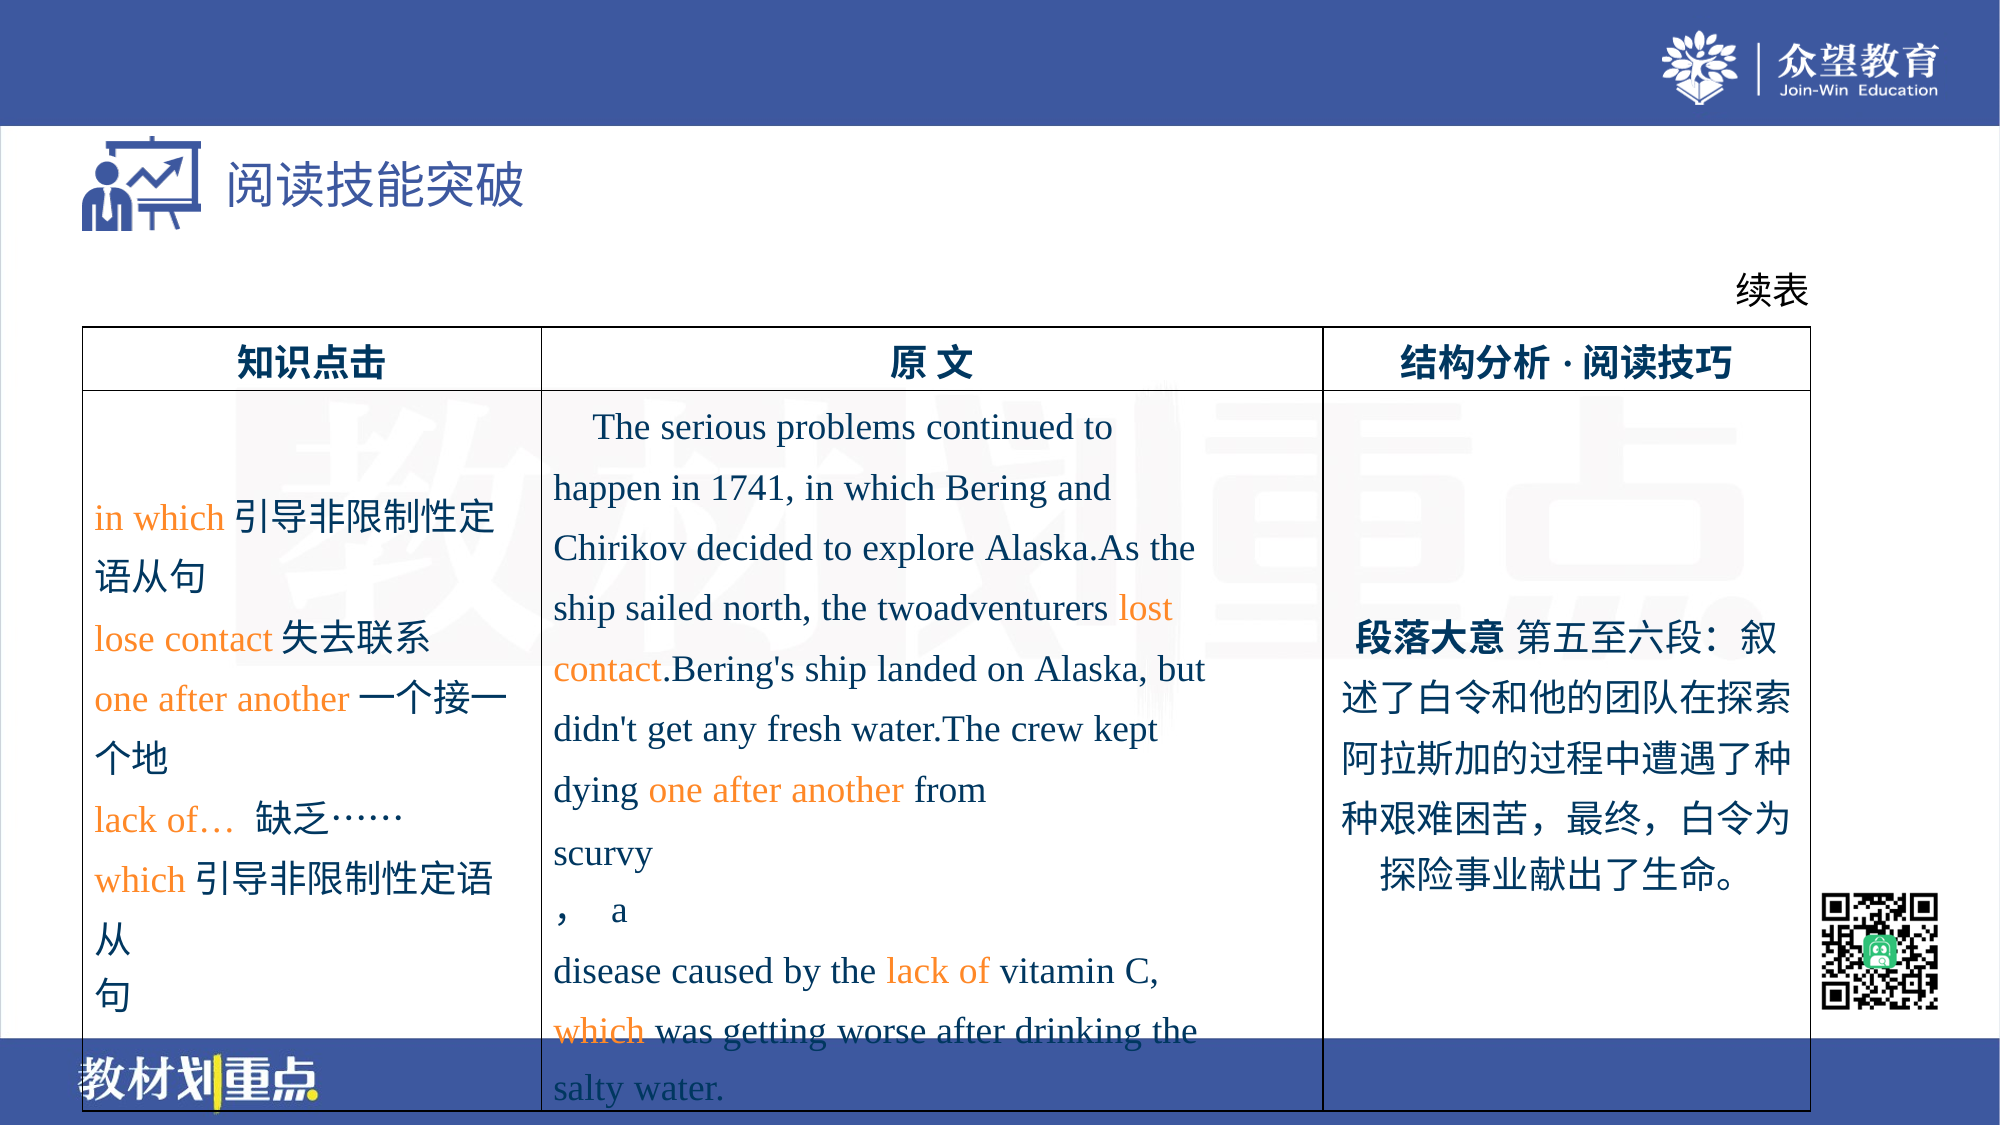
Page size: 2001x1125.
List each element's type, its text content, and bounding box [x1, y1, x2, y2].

text_box 续表 [1734, 247, 1811, 312]
picture [0, 0, 2000, 1125]
